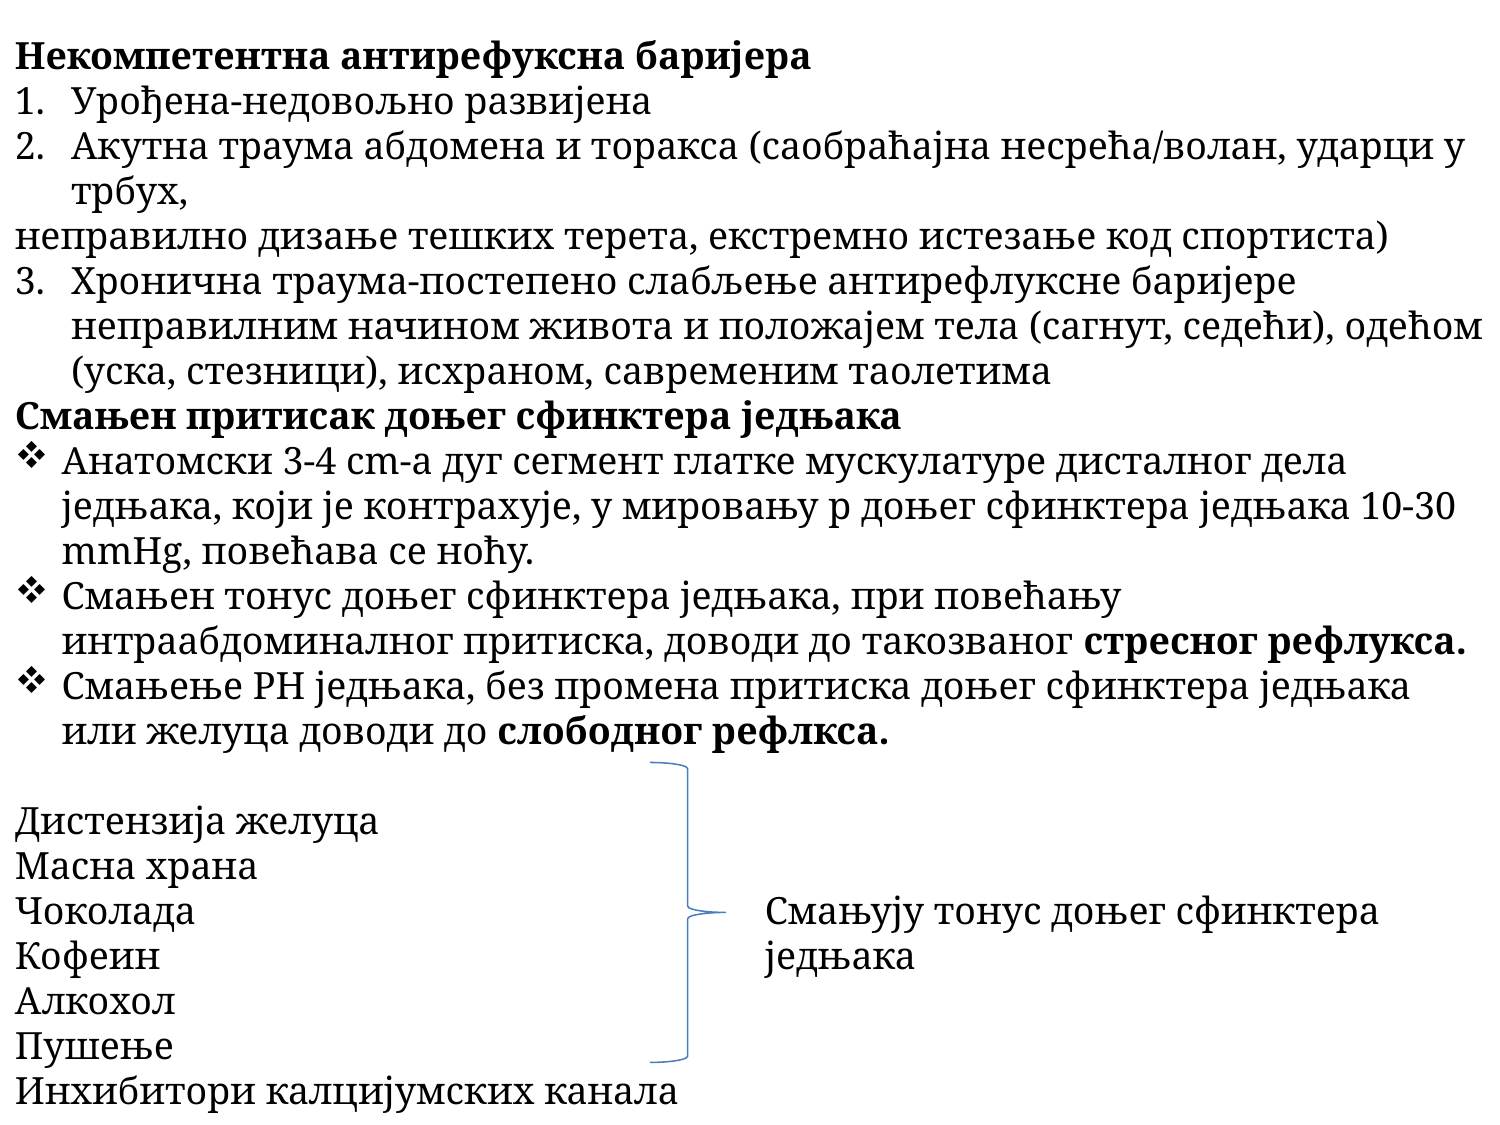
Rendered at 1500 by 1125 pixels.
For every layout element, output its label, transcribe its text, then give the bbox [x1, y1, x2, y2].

text_box [649, 761, 727, 1064]
text_box Некомпетентна антирефуксна баријера Урођена-недовољно развијена Акутна траума абдомена и торакса (саобраћајна несрећа/волан, ударци у трбух, неправилно дизање тешких терета, екстремно истезање код спортиста) Хронична траума-постепено слабљење антирефлуксне баријере неправилним начином живота и положајем тела (сагнут, седећи), одећом (уска, стезници), исхраном, савременим таолетима Смањен притисак доњег сфинктера једњака Анатомски 3-4 cm-a дуг сегмент глатке мускулатуре дисталног дела једњака, који је контрахује, у мировању р доњег сфинктера једњака 10-30 mmHg, повећава се ноћу. Смањен тонус доњег сфинктера једњака, при повећању интраабдоминалног притиска, доводи до такозваног стресног рефлукса. Смањење PH једњака, без промена притиска доњег сфинктера једњака или желуца доводи до слободног рефлкса. Дистензија желуца Масна храна Чоколада Кофеин Алкохол Пушење Инхибитори калцијумских канала [0, 24, 1500, 1125]
text_box Смањују тонус доњег сфинктера једњака [749, 879, 1500, 985]
